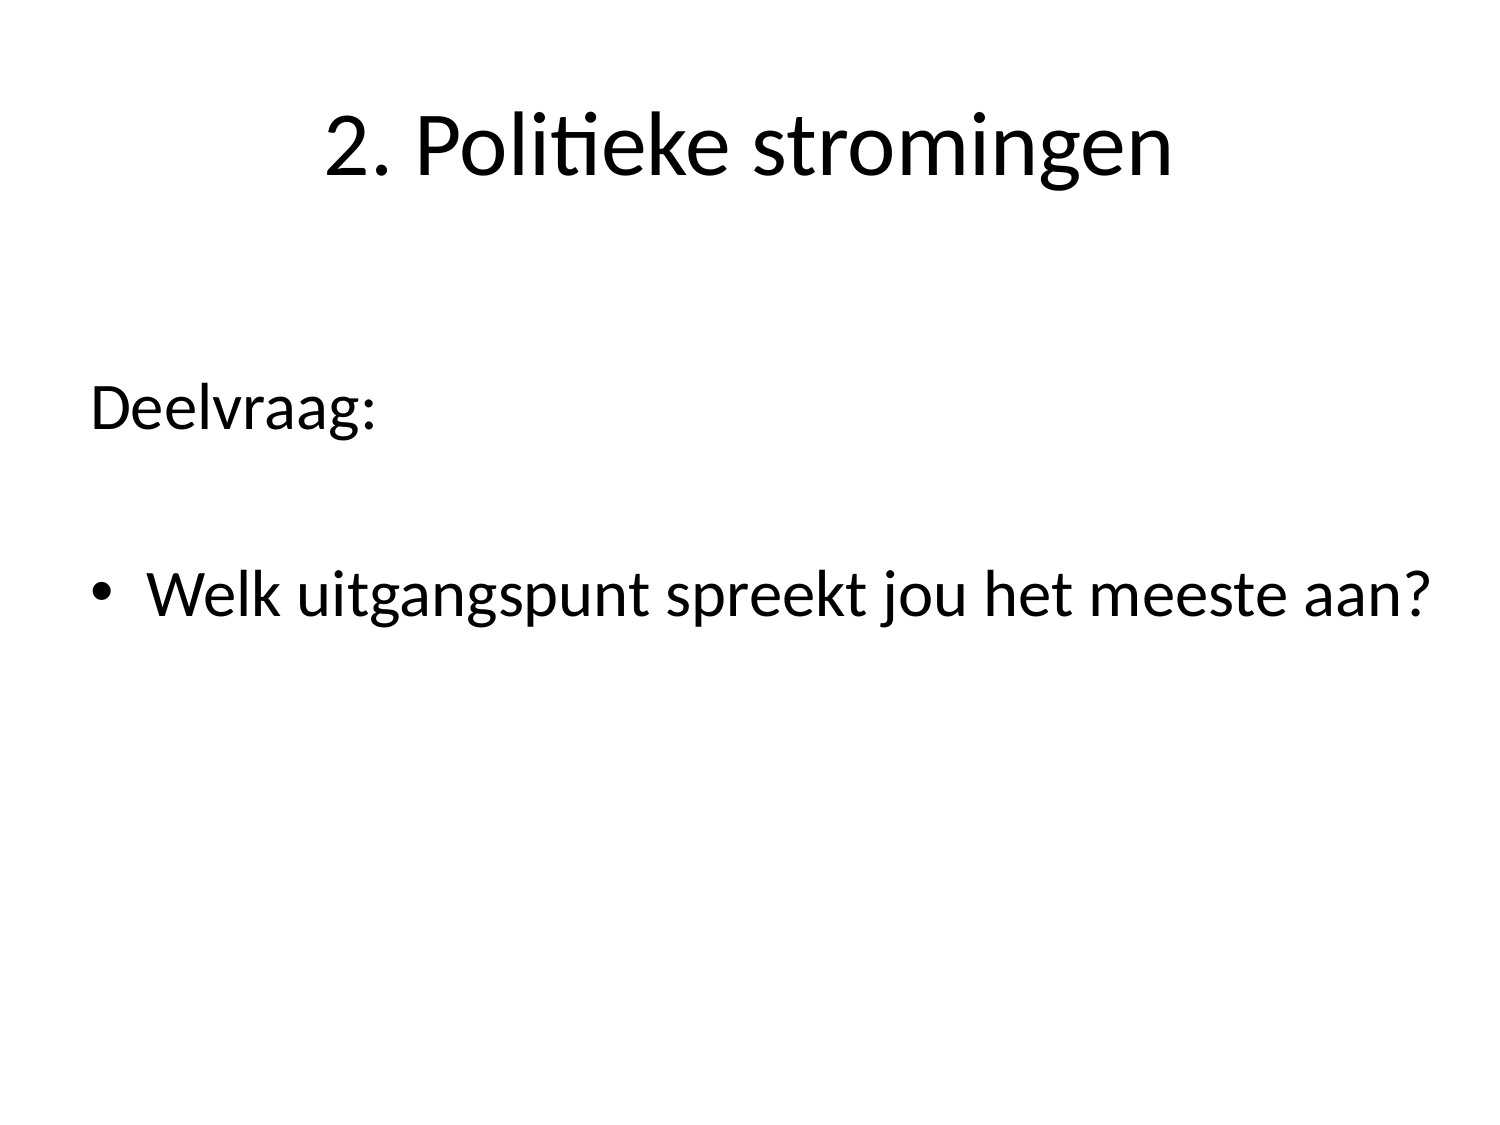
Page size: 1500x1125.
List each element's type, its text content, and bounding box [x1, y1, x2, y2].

list Deelvraag: Welk uitgangspunt spreekt jou het meeste aan? [75, 262, 1471, 1005]
title 2. Politieke stromingen [75, 45, 1425, 233]
